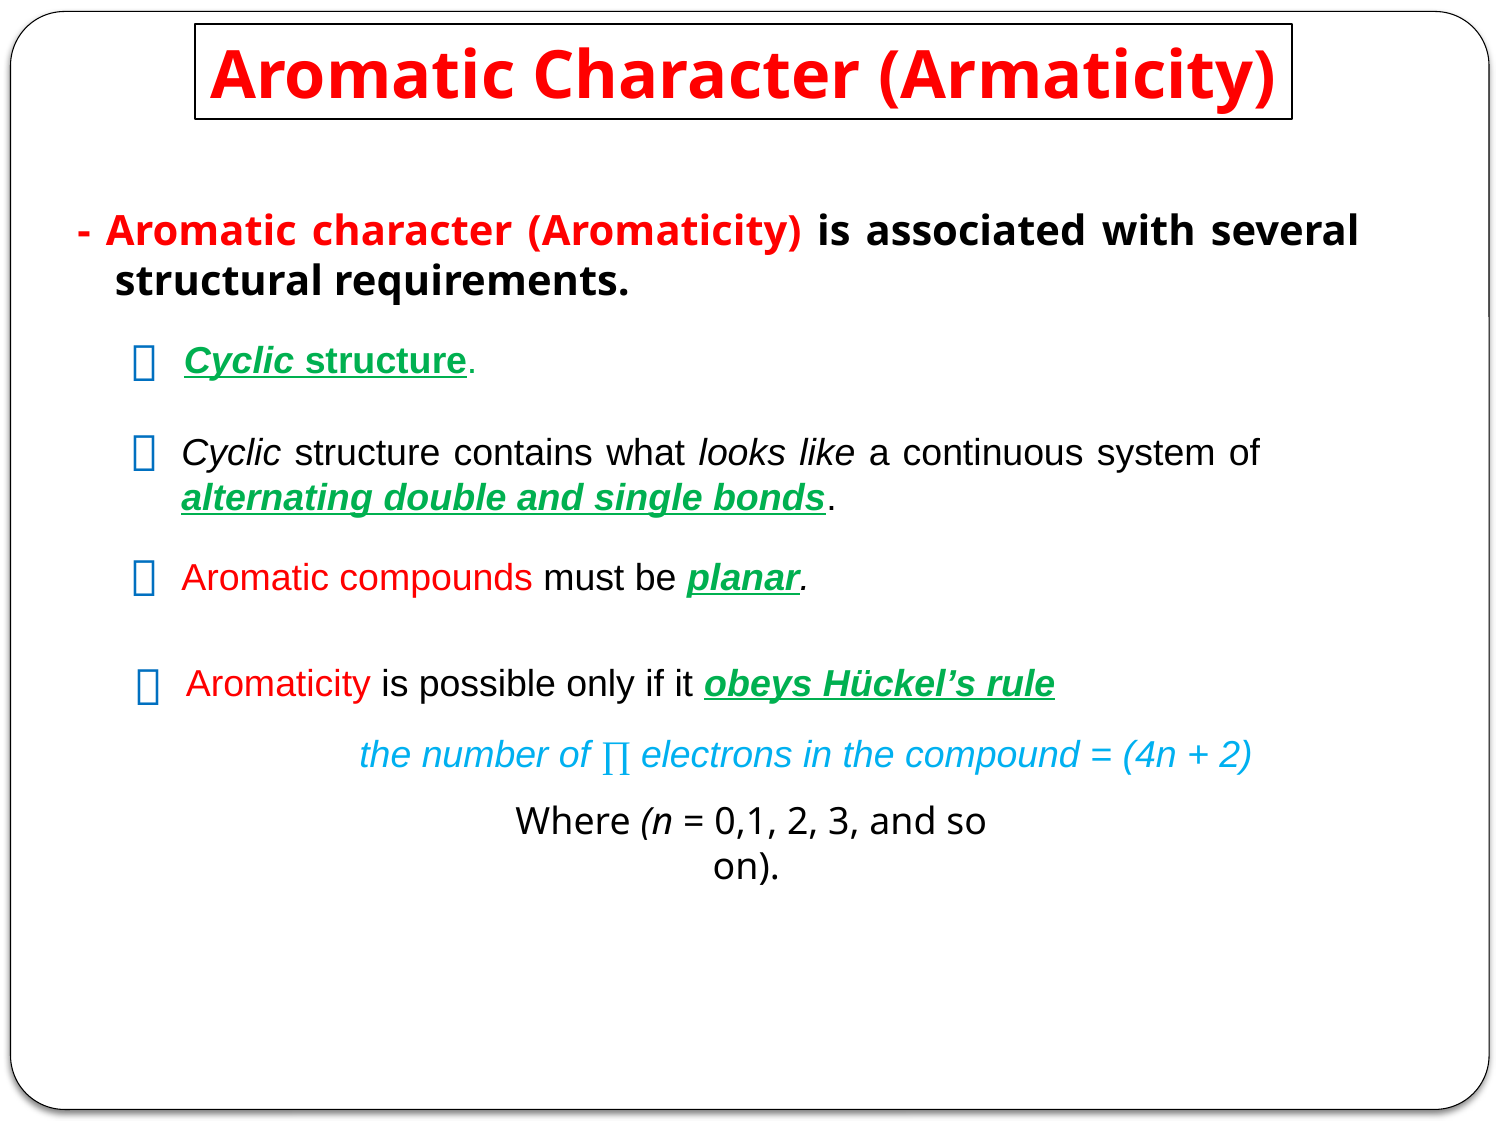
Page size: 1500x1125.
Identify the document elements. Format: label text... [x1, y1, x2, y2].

text_box  [118, 647, 219, 723]
text_box  [115, 414, 216, 490]
text_box Aromatic Character (Armaticity) [194, 23, 1293, 120]
text_box  [115, 323, 216, 399]
text_box - Aromatic character (Aromaticity) is associated with several structural requirements. [62, 196, 1375, 312]
text_box Aromaticity is possible only if it obeys Hückel’s rule [219, 651, 1106, 711]
text_box Cyclic structure contains what looks like a continuous system of alternating double and single bonds. [166, 420, 1275, 526]
text_box Aromatic compounds must be planar. [216, 545, 1031, 606]
text_box Where (n = 0,1, 2, 3, and so on). [490, 789, 1013, 895]
text_box Cyclic structure. [216, 328, 513, 389]
text_box  [115, 539, 216, 615]
text_box the number of ∏ electrons in the compound = (4n + 2) [312, 722, 1300, 782]
